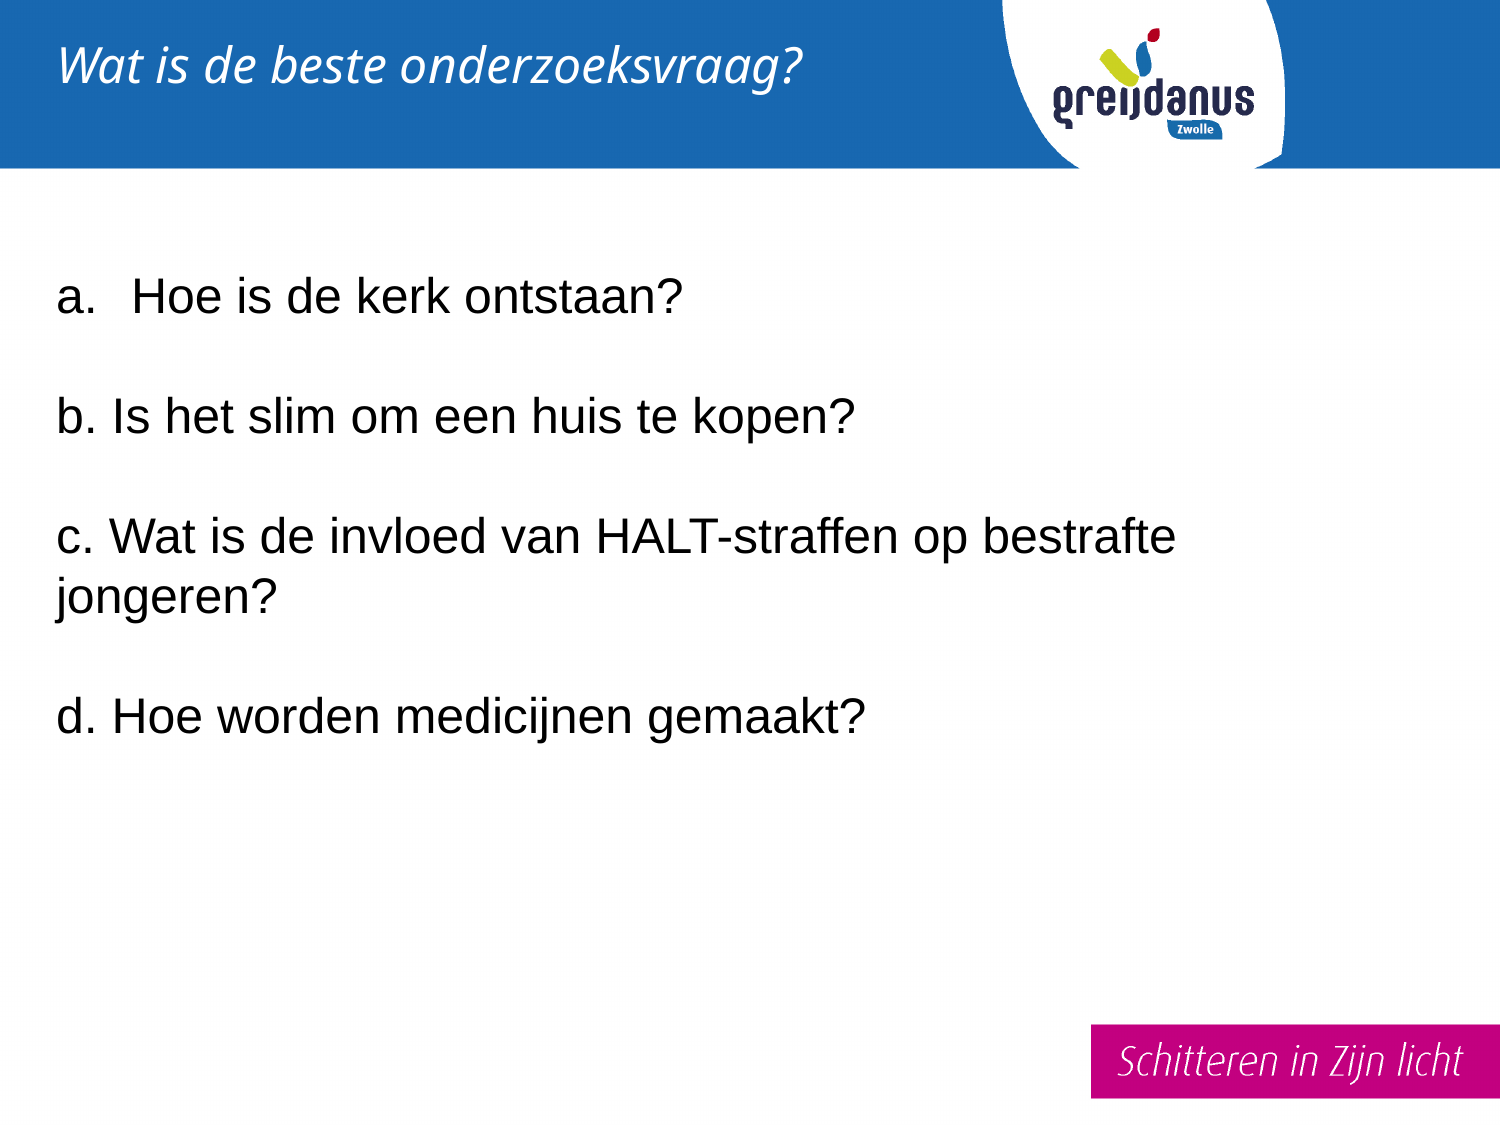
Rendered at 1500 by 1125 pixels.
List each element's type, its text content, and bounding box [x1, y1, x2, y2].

picture [0, 0, 1500, 1125]
title Wat is de beste onderzoeksvraag? [41, 25, 975, 138]
subtitle Hoe is de kerk ontstaan? b. Is het slim om een huis te kopen? c. Wat is de invloed van HALT-straffen op bestrafte jongeren? d. Hoe worden medicijnen gemaakt? [41, 196, 1388, 1000]
